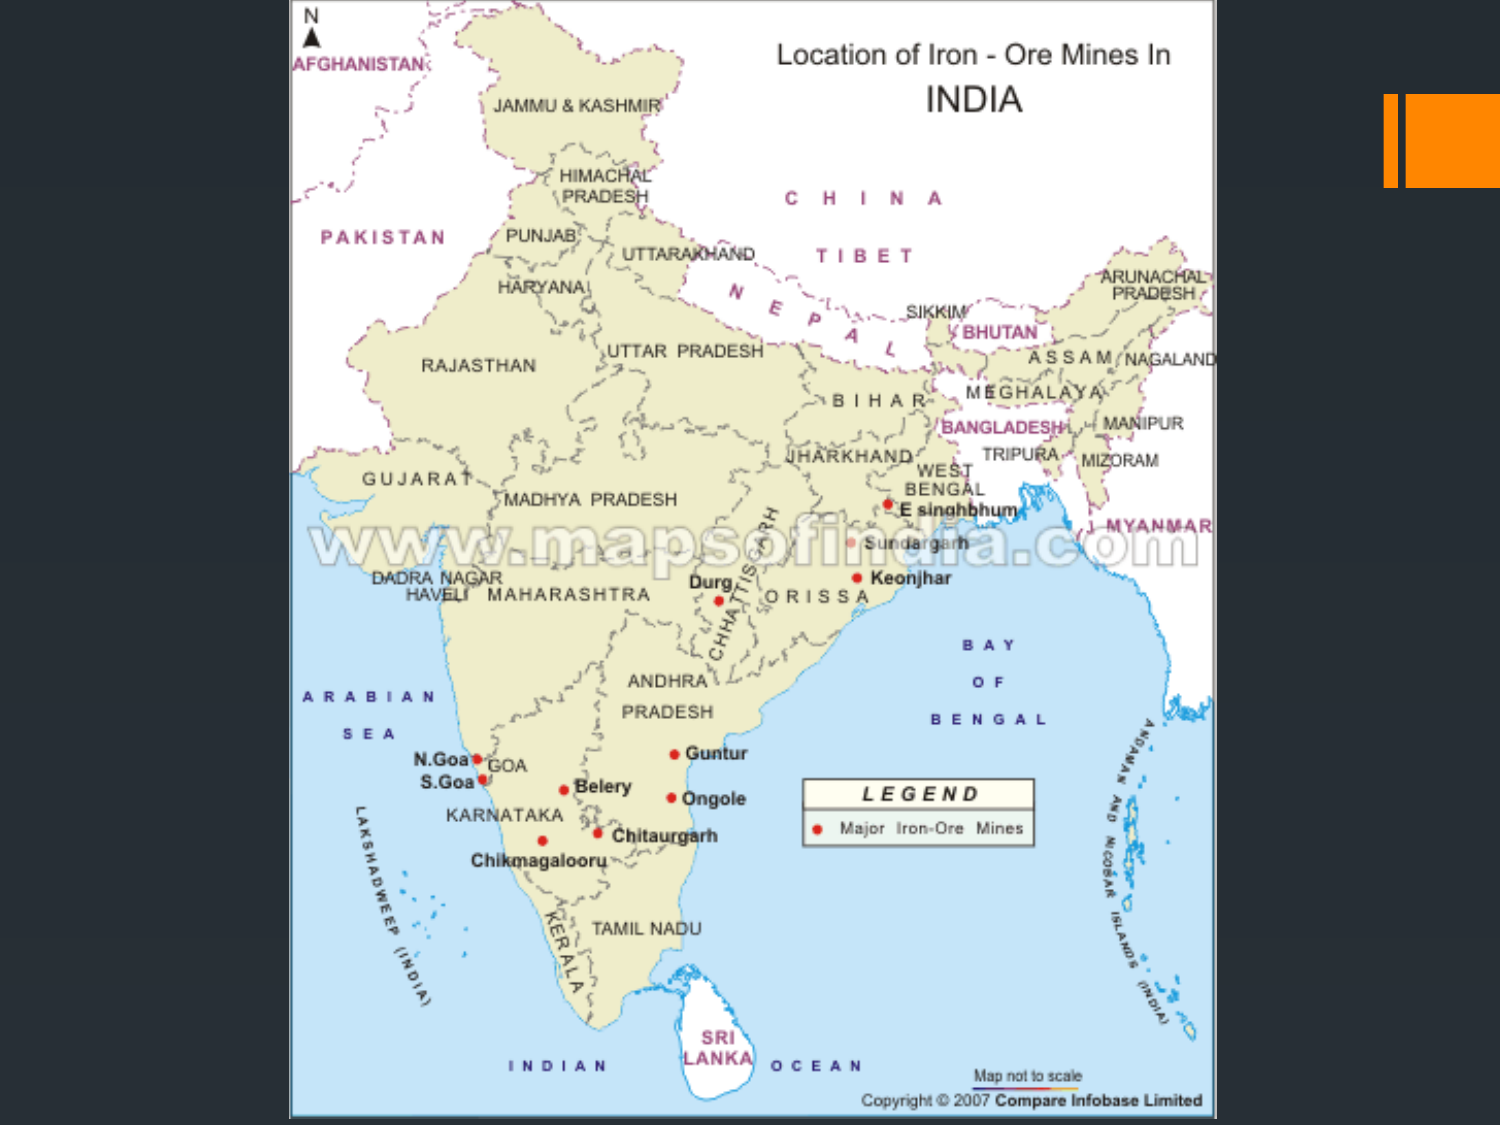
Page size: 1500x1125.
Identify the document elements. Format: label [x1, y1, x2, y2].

picture [288, 0, 1217, 1119]
